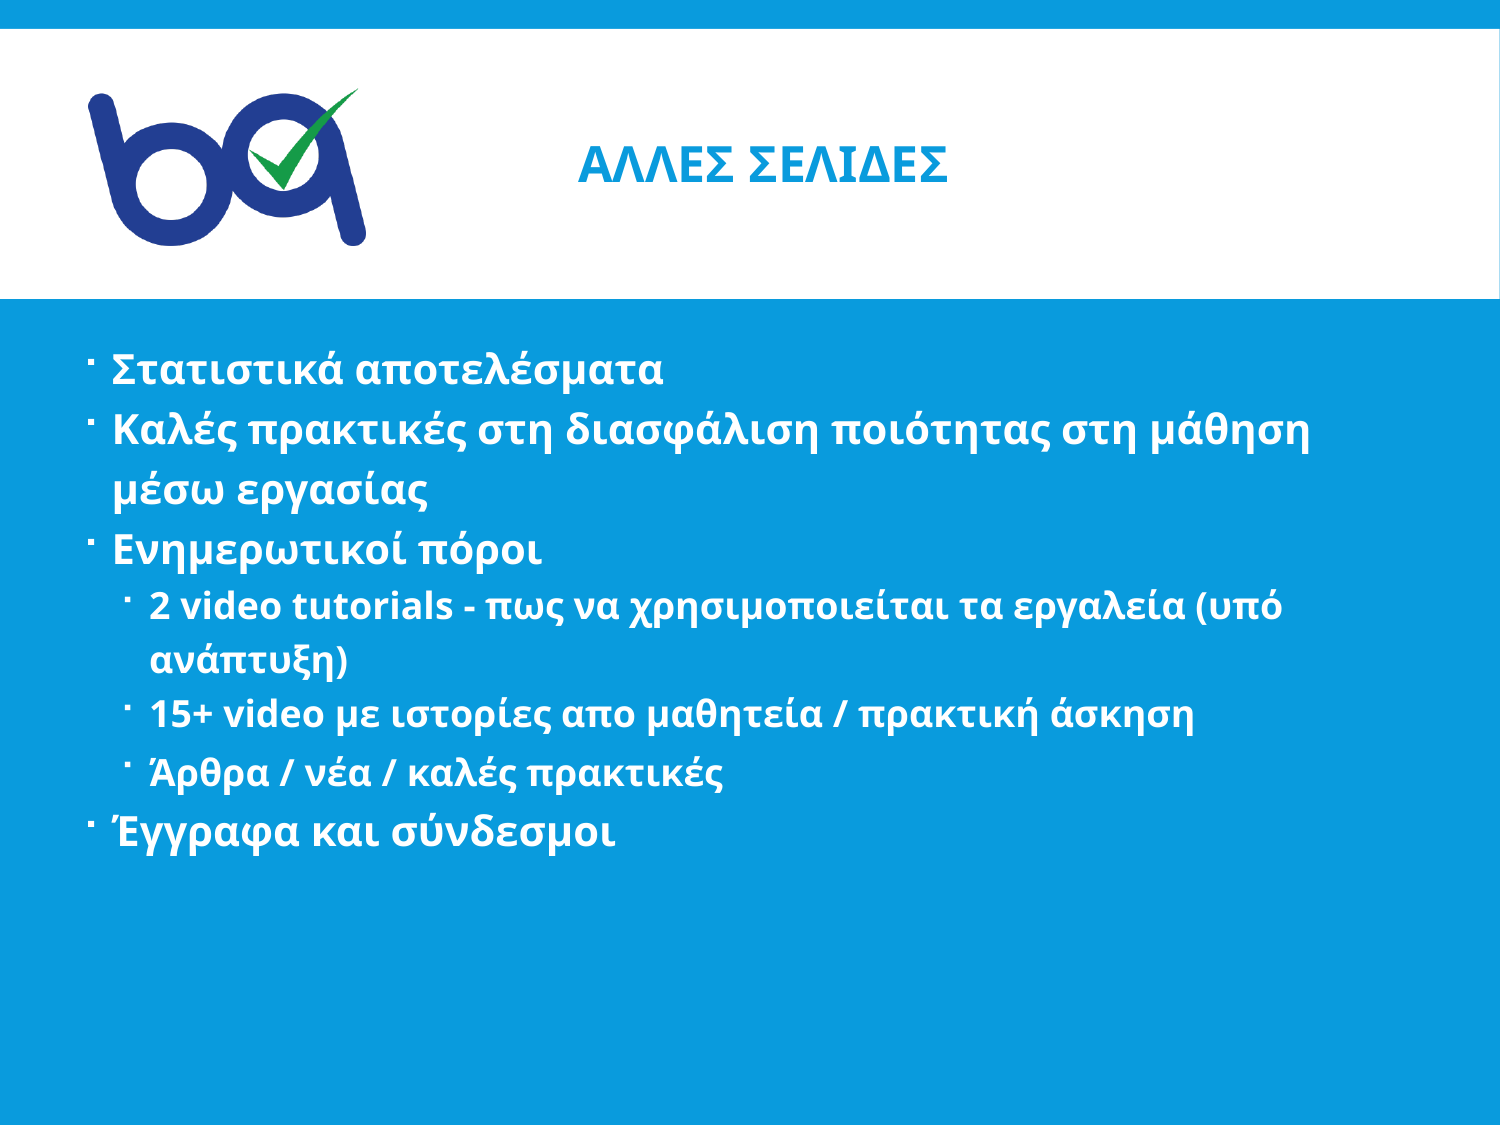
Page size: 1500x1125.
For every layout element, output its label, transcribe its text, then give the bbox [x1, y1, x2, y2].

title Αλλεσ σελιδεσ [373, 113, 1439, 221]
list Στατιστικά αποτελέσματα Καλές πρακτικές στη διασφάλιση ποιότητας στη μάθηση μέσω εργασίας Ενημερωτικοί πόροι 2 video tutorials - πως να χρησιμοποιείται τα εργαλεία (υπό ανάπτυξη) 15+ video με ιστορίες απο μαθητεία / πρακτική άσκηση Άρθρα / νέα / καλές πρακτικές Έγγραφα και σύνδεσμοι [66, 325, 1439, 1125]
picture [88, 88, 367, 246]
